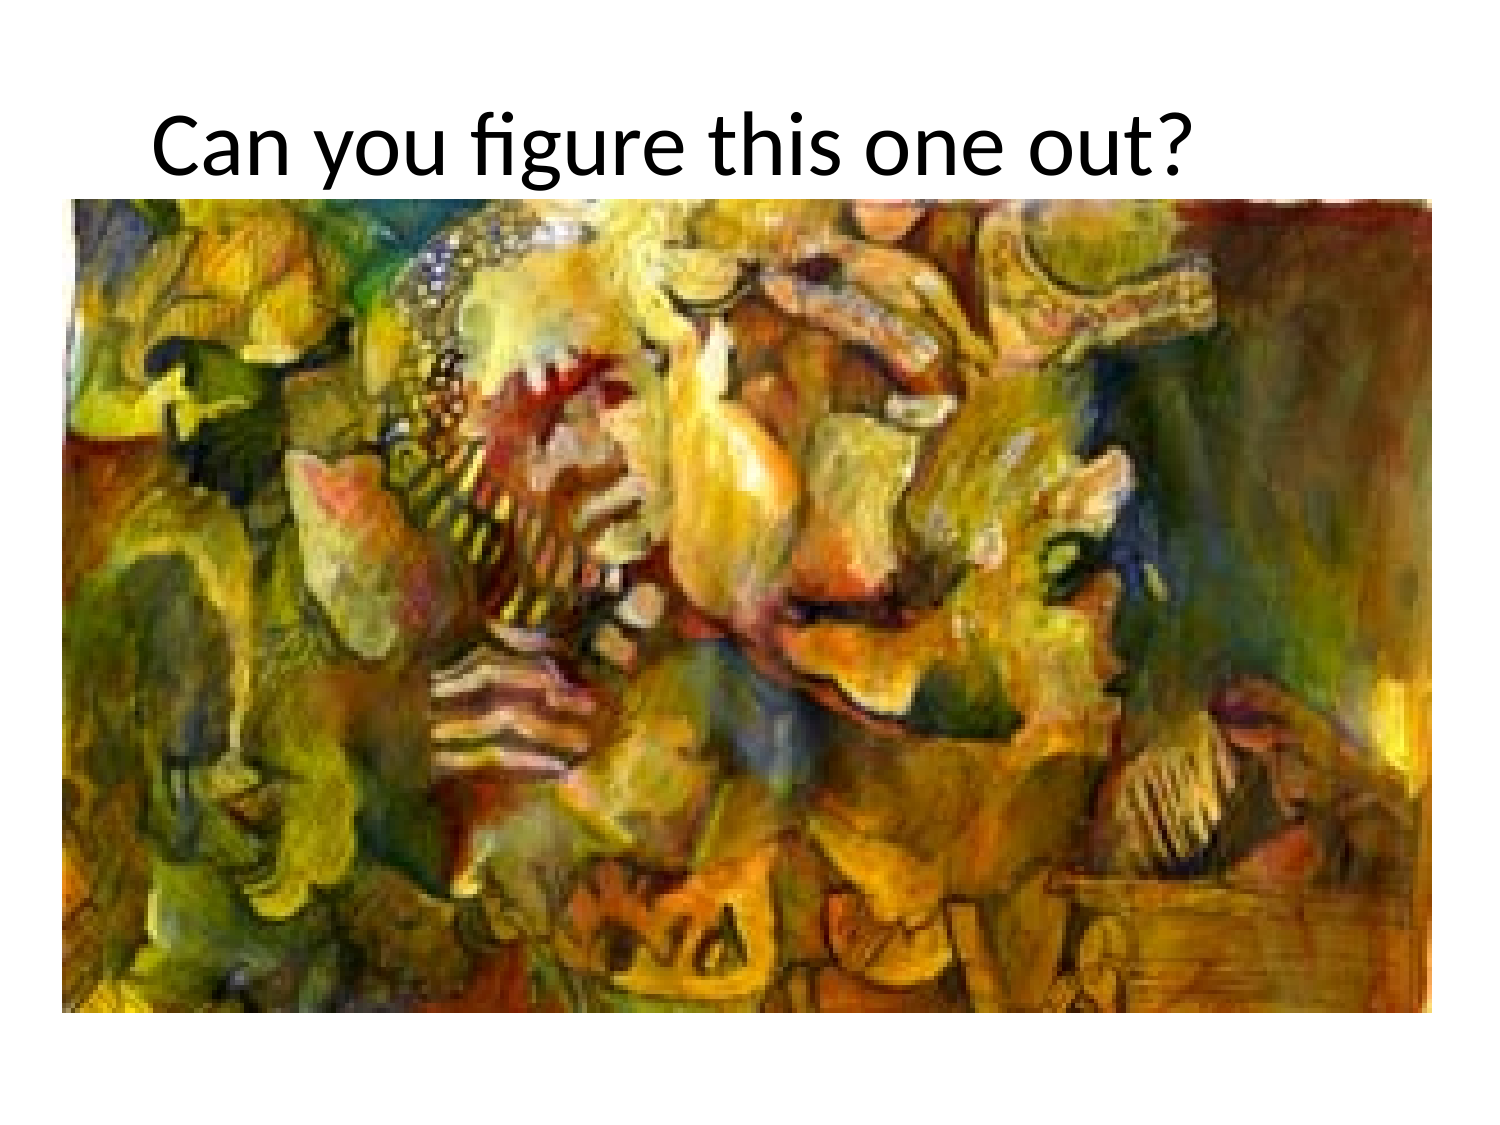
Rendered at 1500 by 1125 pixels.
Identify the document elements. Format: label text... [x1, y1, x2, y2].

picture [62, 199, 1432, 1013]
title Can you figure this one out? [0, 45, 1350, 233]
